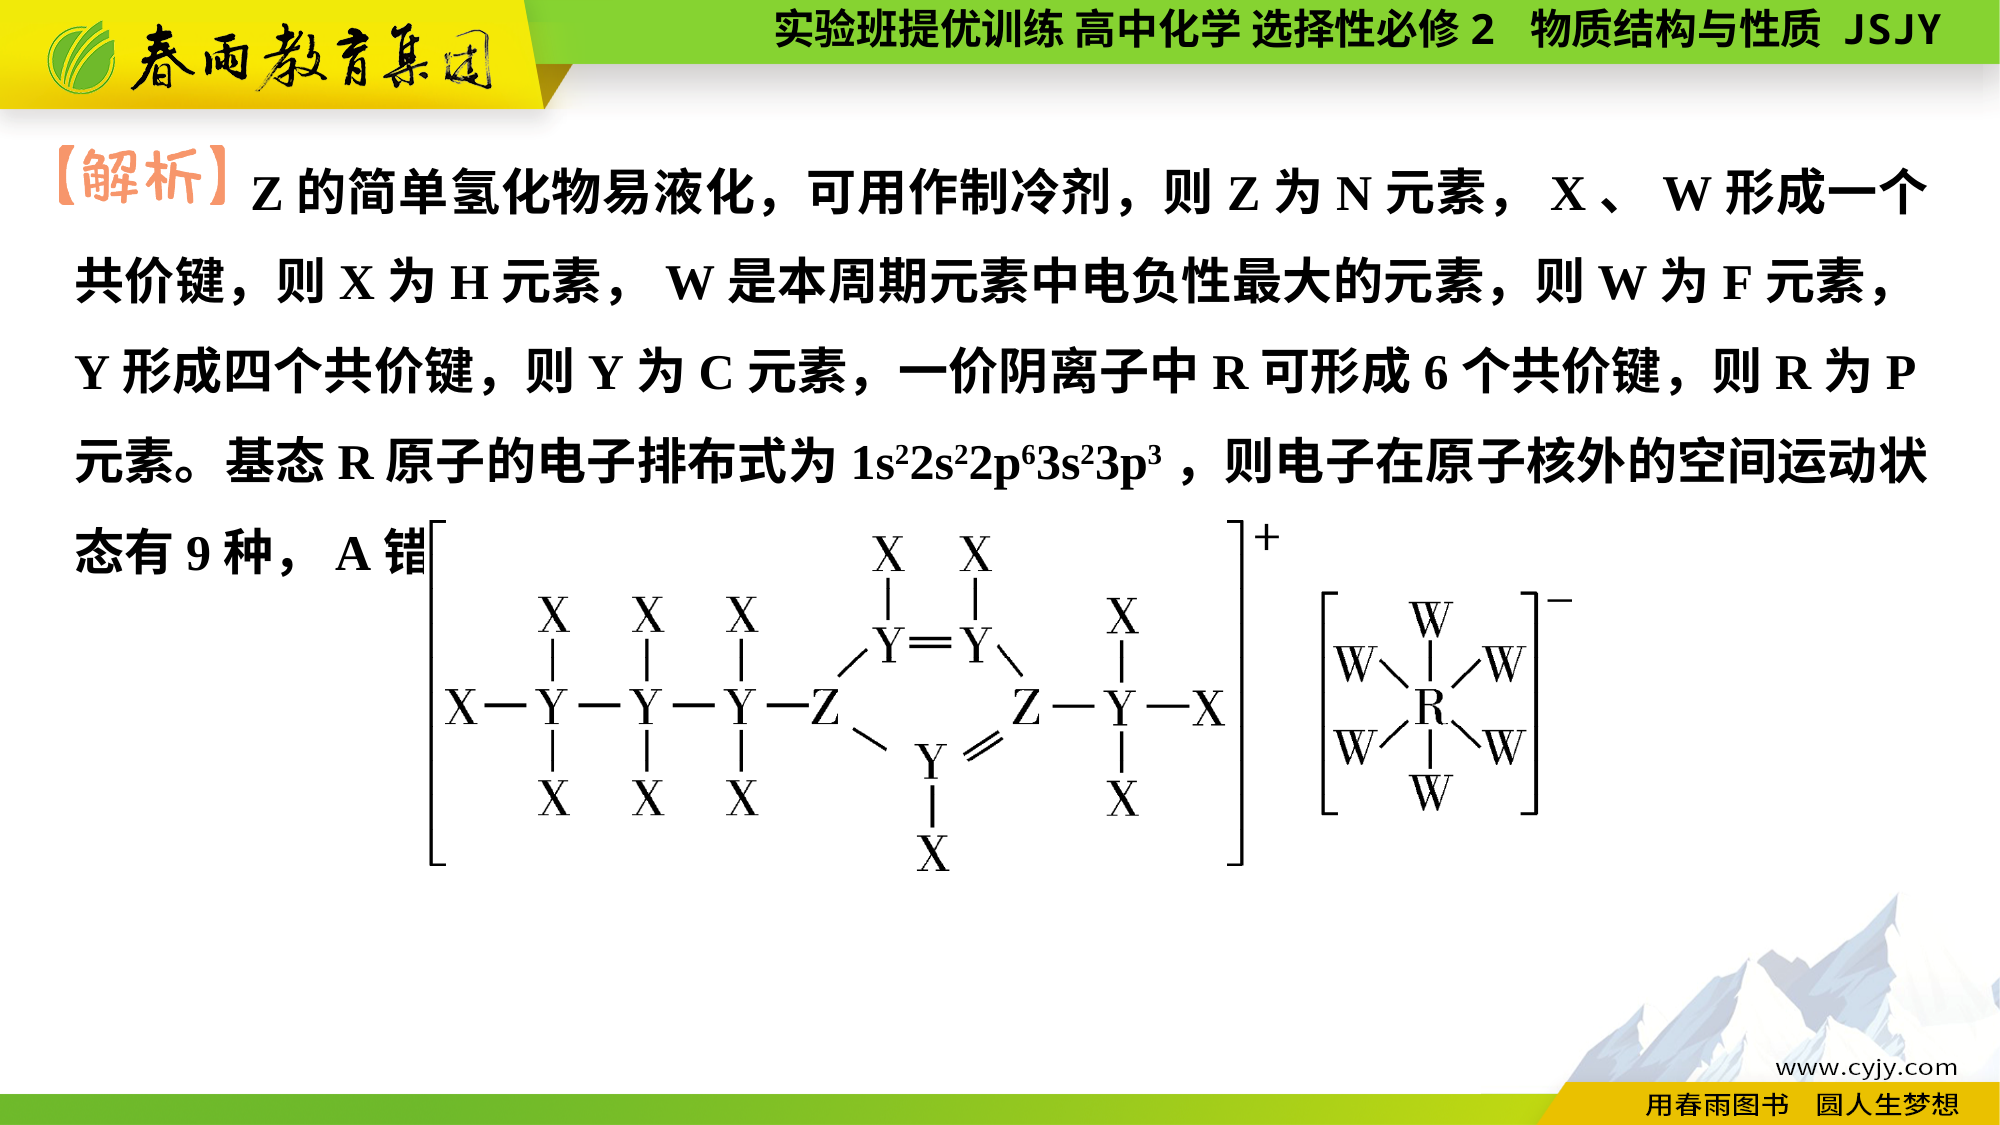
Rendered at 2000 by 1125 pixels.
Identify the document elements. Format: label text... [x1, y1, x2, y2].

list Z的简单氢化物易液化，可用作制冷剂，则Z为N元素，X、W形成一个共价键，则X为H元素，W是本周期元素中电负性最大的元素，则W为F元素，Y形成四个共价键，则Y为C元素，一价阴离子中R可形成6个共价键，则R为P元素。基态R原子的电子排布式为1s22s22p63s23p3，则电子在原子核外的空间运动状态有9种，A错误； [59, 122, 1944, 490]
picture [0, 0, 2000, 1125]
